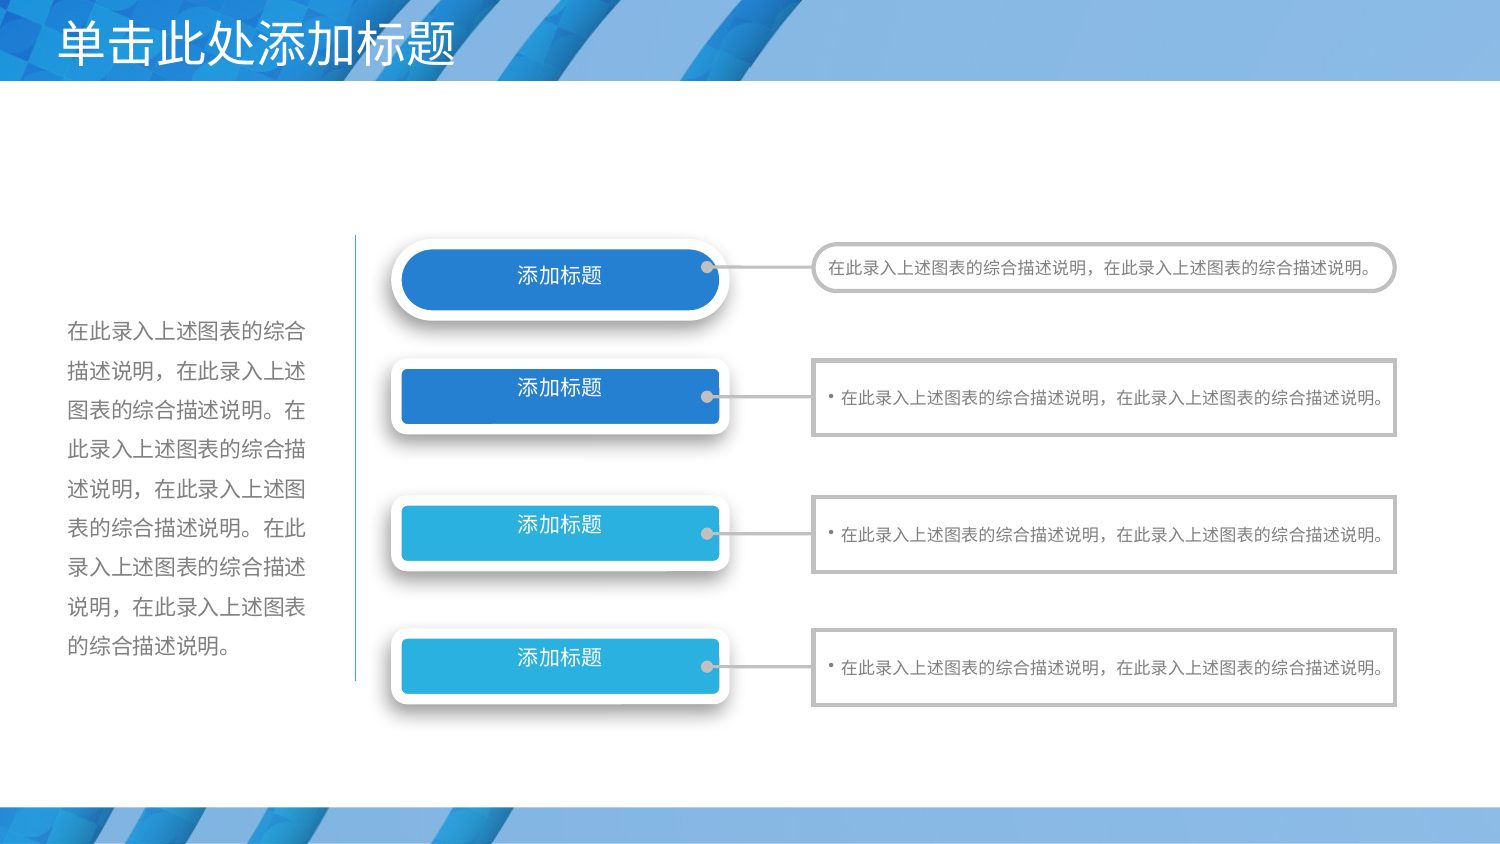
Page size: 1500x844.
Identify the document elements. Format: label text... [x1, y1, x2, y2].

text_box 添加标题 [396, 500, 725, 567]
text_box [700, 660, 814, 673]
text_box 在此录入上述图表的综合描述说明，在此录入上述图表的综合描述说明。在此录入上述图表的综合描述说明，在此录入上述图表的综合描述说明。在此录入上述图表的综合描述说明，在此录入上述图表的综合描述说明。 [52, 297, 343, 667]
text_box 添加标题 [396, 633, 725, 700]
text_box [700, 527, 814, 540]
text_box [700, 260, 814, 274]
text_box [700, 390, 814, 403]
text_box 在此录入上述图表的综合描述说明，在此录入上述图表的综合描述说明。 [813, 630, 1395, 706]
text_box 在此录入上述图表的综合描述说明，在此录入上述图表的综合描述说明。 [813, 360, 1395, 436]
text_box 单击此处添加标题 [41, 11, 1392, 90]
text_box 添加标题 [396, 244, 725, 316]
text_box 在此录入上述图表的综合描述说明，在此录入上述图表的综合描述说明。 [813, 497, 1395, 573]
text_box 在此录入上述图表的综合描述说明，在此录入上述图表的综合描述说明。 [813, 244, 1395, 292]
text_box 添加标题 [396, 363, 725, 430]
